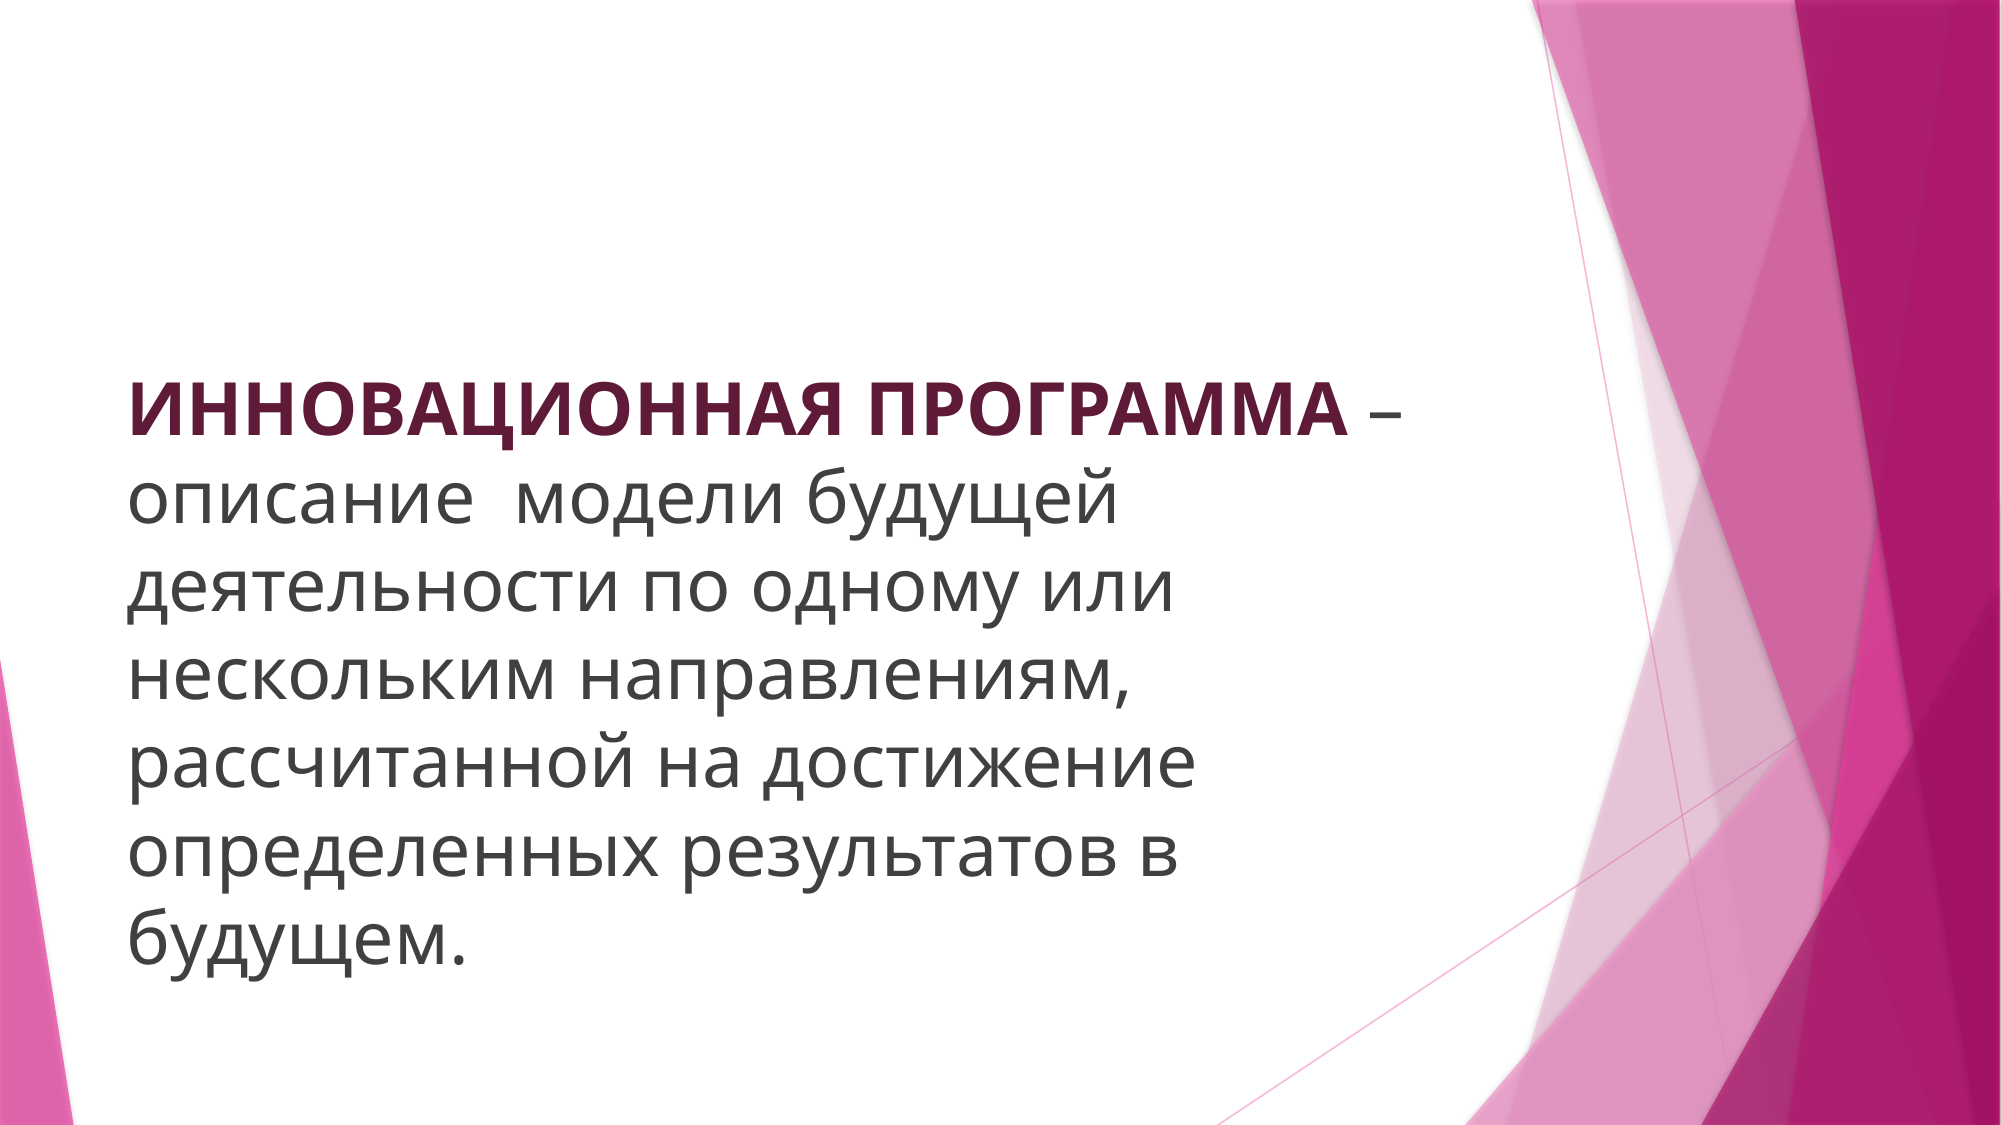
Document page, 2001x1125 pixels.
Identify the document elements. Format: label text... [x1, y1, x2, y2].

list ИННОВАЦИОННАЯ ПРОГРАММА – описание модели будущей деятельности по одному или нескольким направлениям, рассчитанной на достижение определенных результатов в будущем. [111, 354, 1522, 992]
